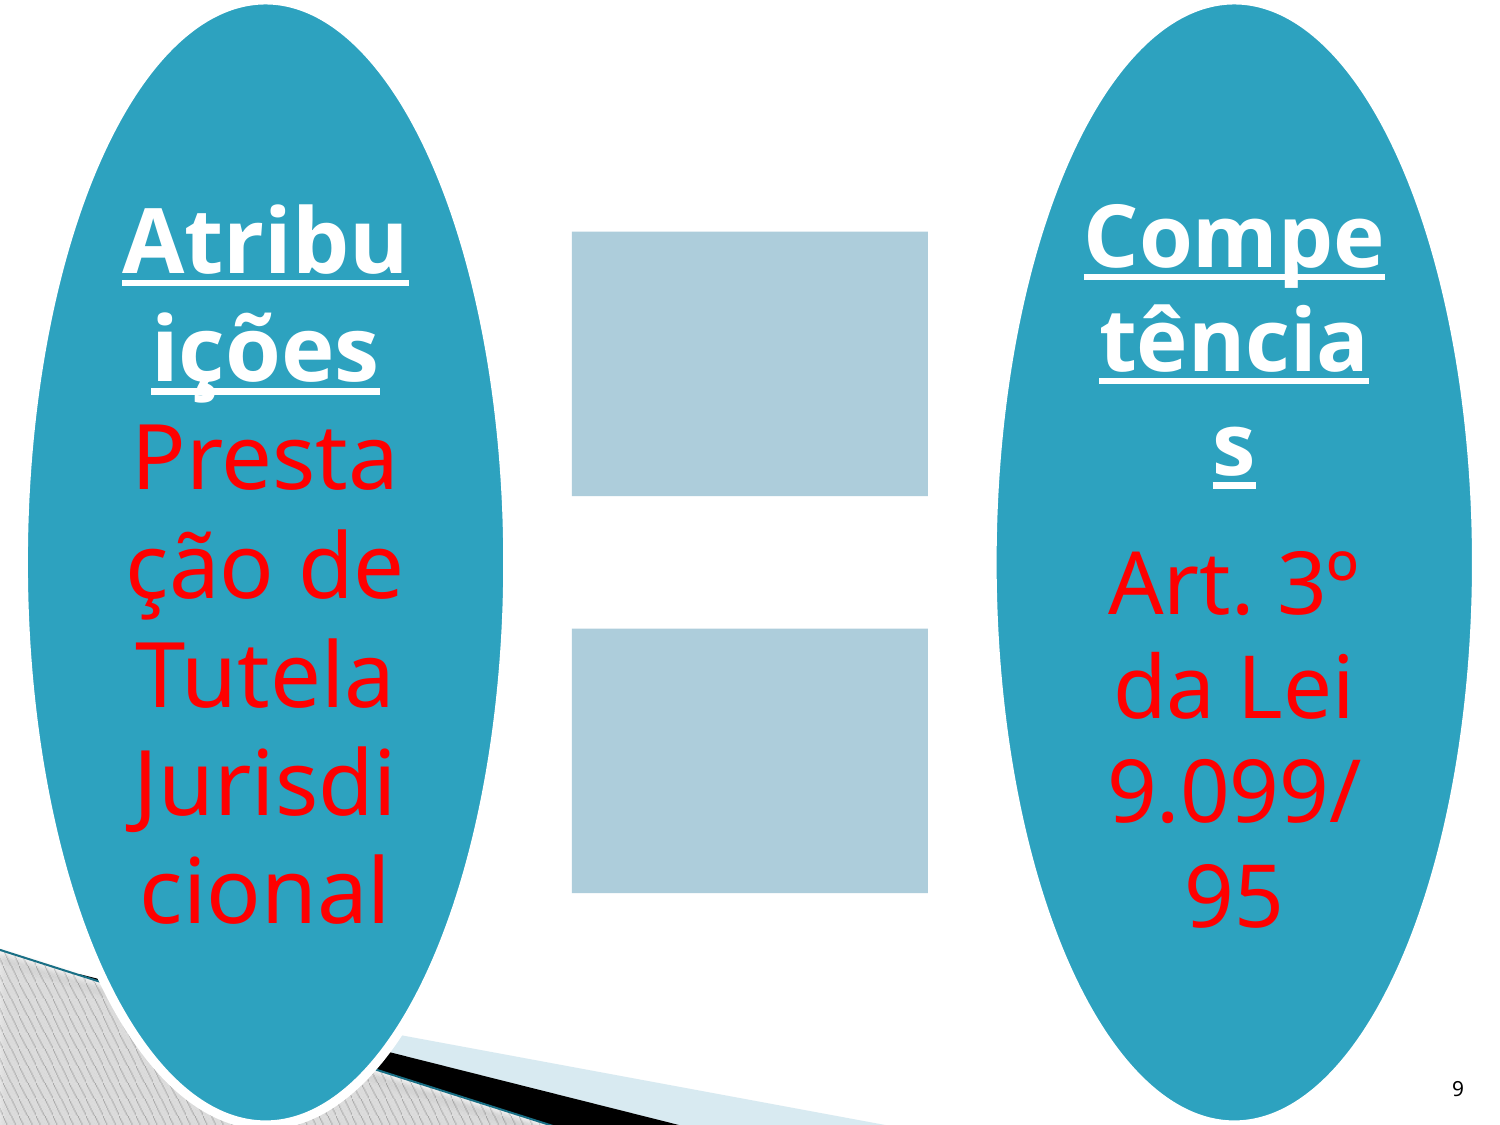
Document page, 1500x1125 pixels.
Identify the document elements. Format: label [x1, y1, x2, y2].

list [23, 0, 1477, 1125]
